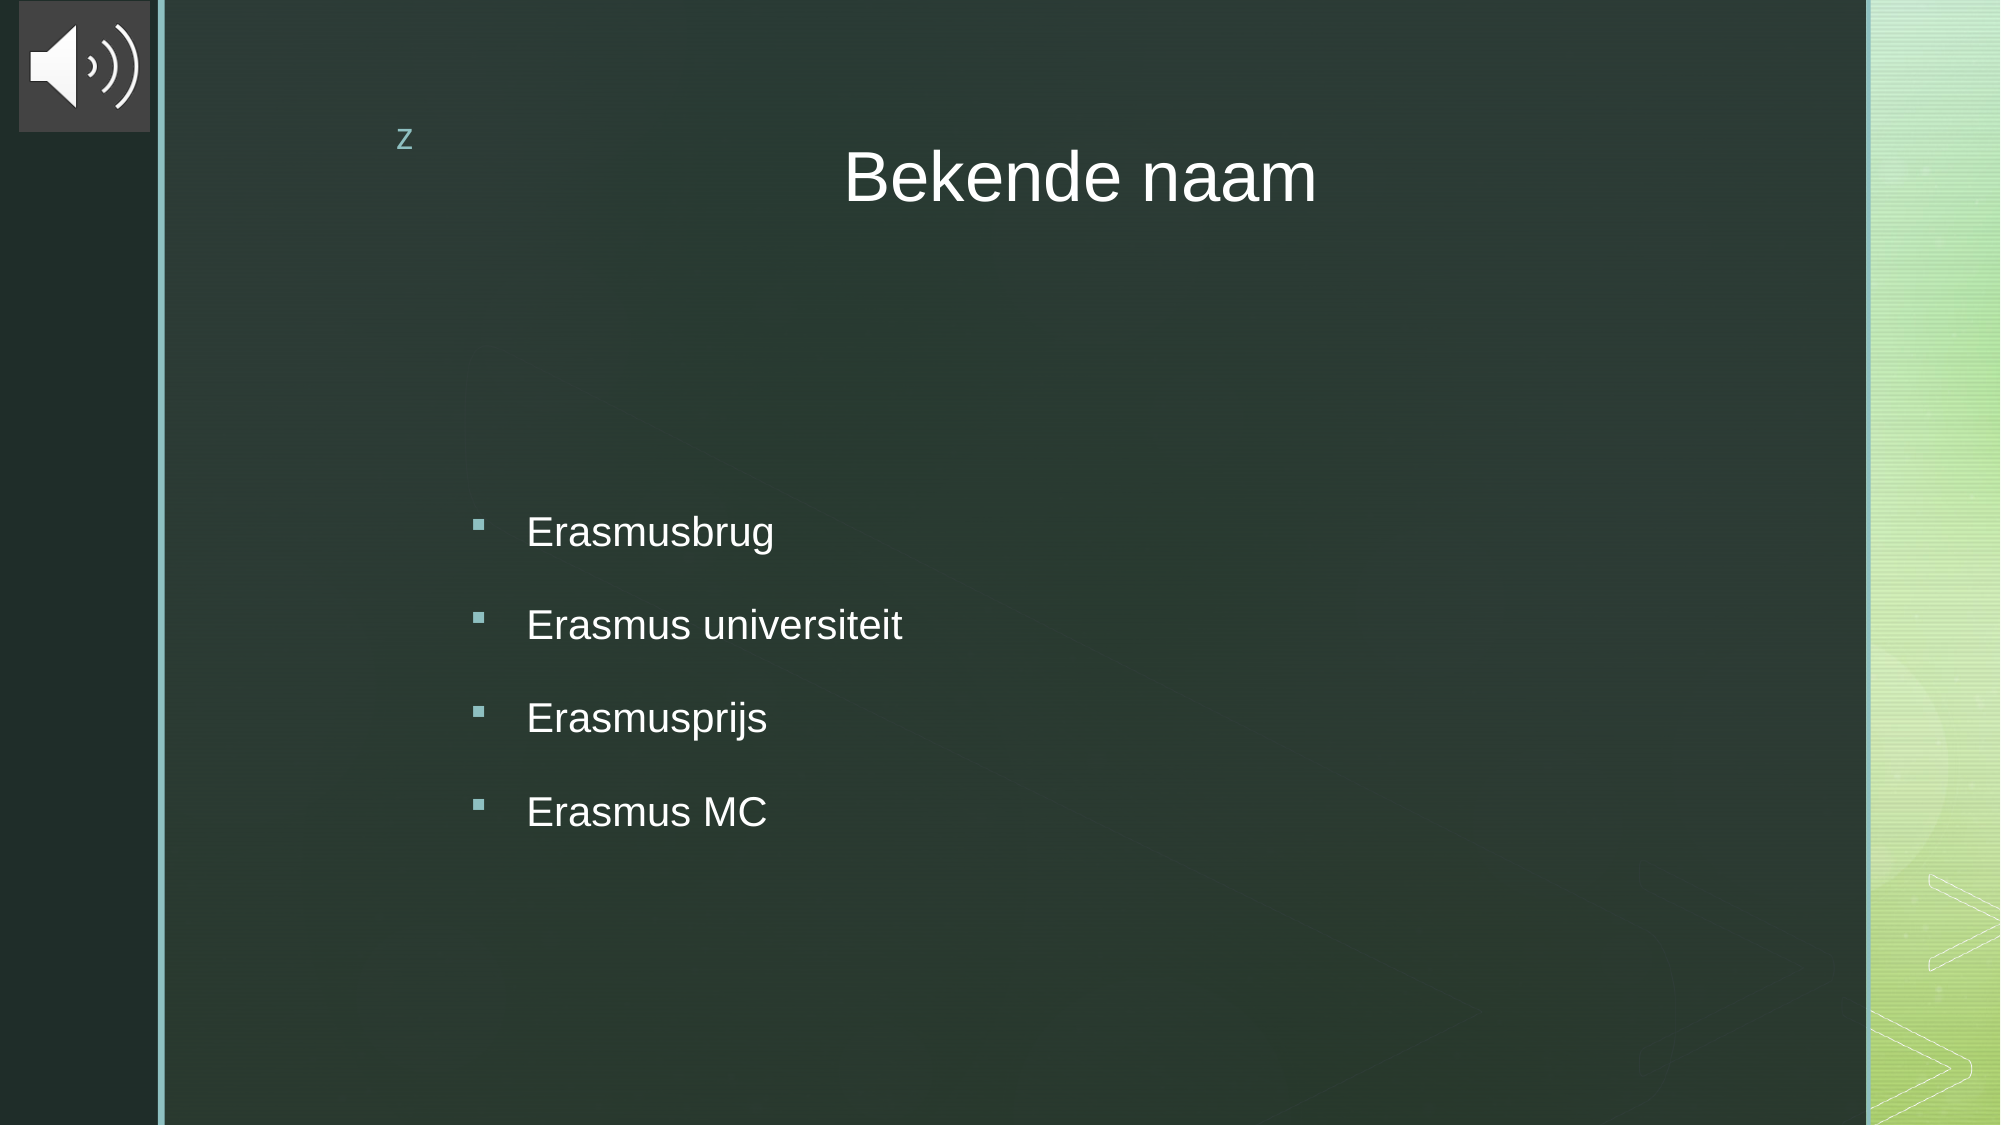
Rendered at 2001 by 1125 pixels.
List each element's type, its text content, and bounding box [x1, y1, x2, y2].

picture [1871, 0, 2001, 1125]
list Erasmusbrug Erasmus universiteit Erasmusprijs Erasmus MC [454, 336, 1734, 993]
title Bekende naam [428, 132, 1734, 310]
picture [17, 0, 152, 134]
